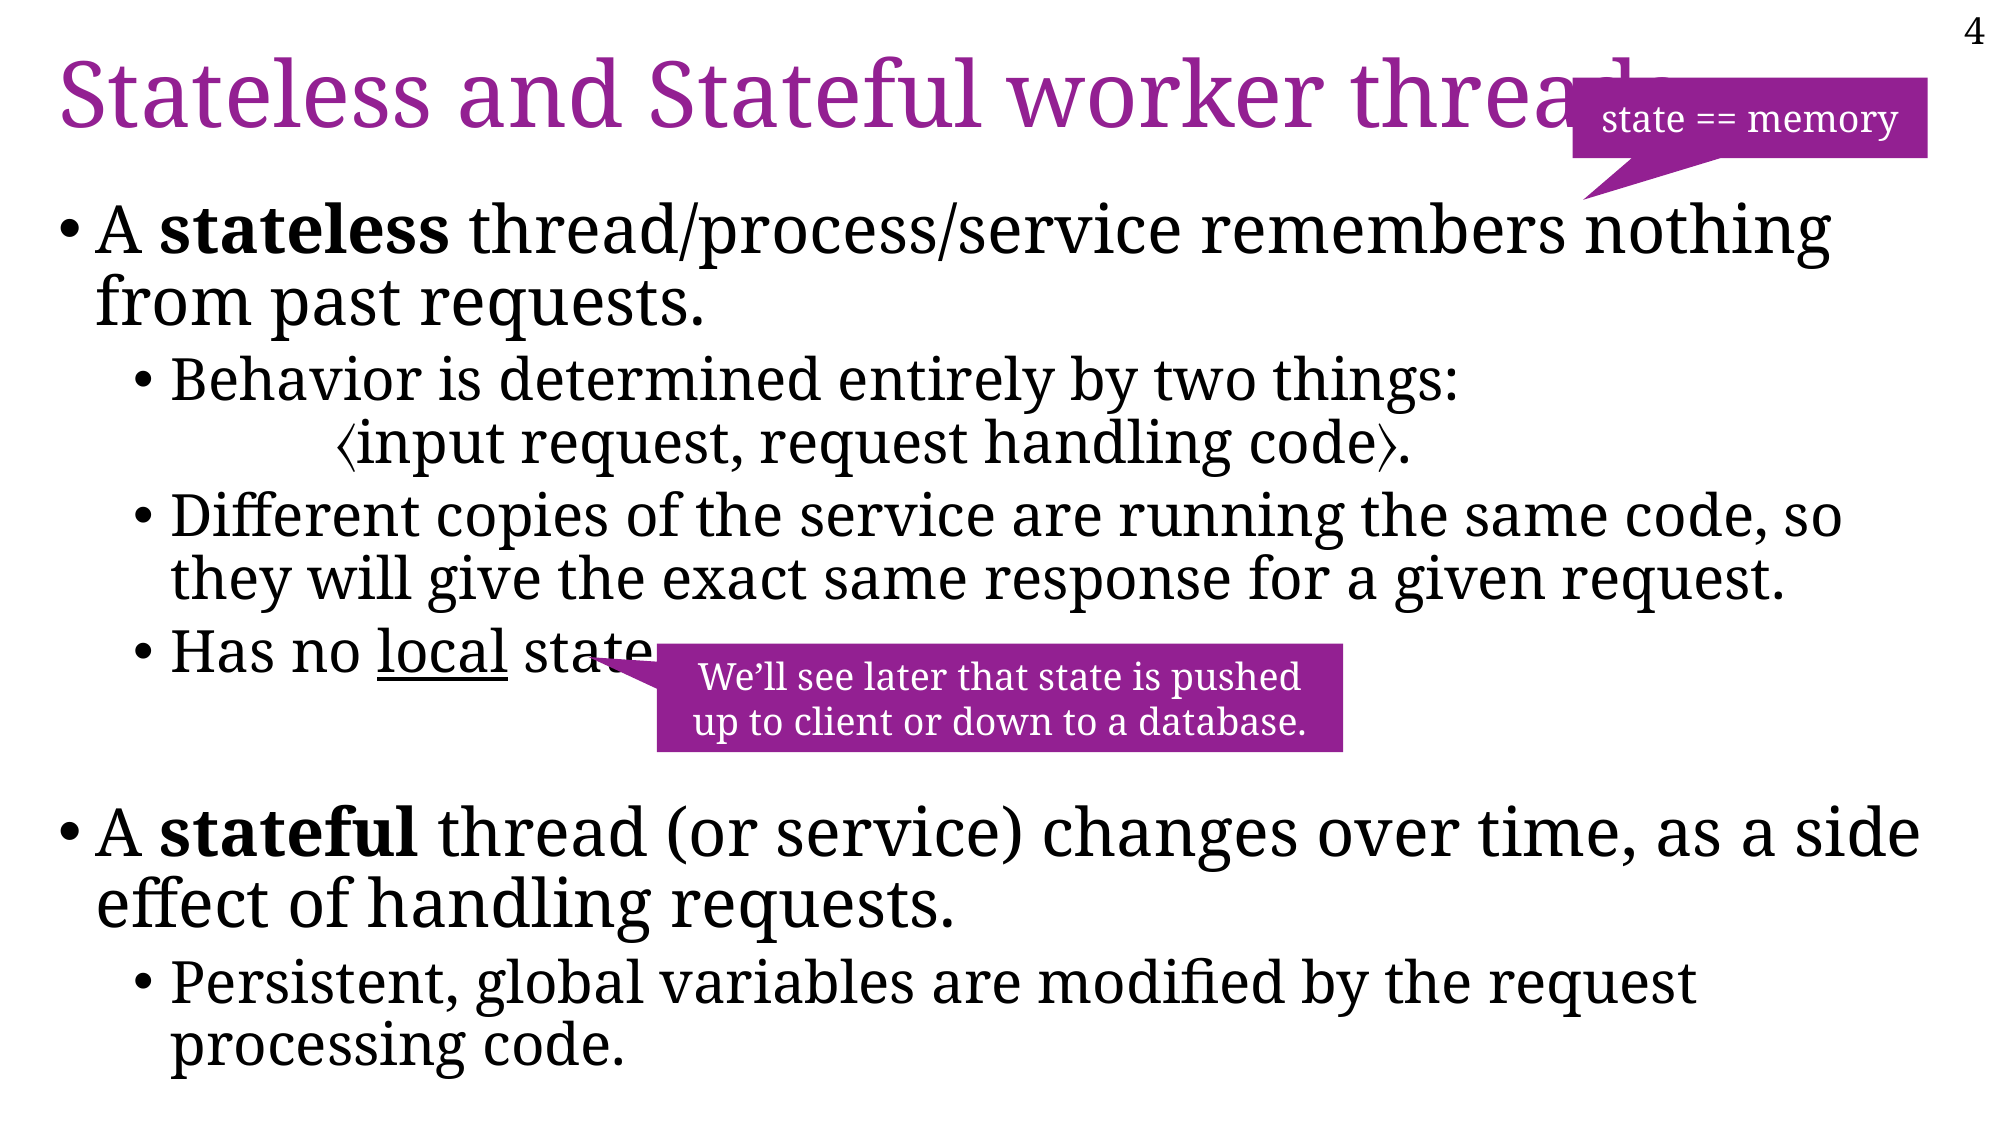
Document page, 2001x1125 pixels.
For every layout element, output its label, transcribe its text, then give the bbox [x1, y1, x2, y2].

text_box 4 [1901, 0, 2000, 60]
title Stateless and Stateful worker threads [43, 25, 1953, 171]
text_box state == memory [1571, 76, 1929, 201]
text_box We’ll see later that state is pushed up to client or down to a database. [588, 642, 1345, 754]
list A stateless thread/process/service remembers nothing from past requests. Behavior is determined entirely by two things: 〈input request, request handling code〉. Different copies of the service are running the same code, so they will give the exact same response for a given request. Has no local state. A stateful thread (or service) changes over time, as a side effect of handling requests. Persistent, global variables are modified by the request processing code. [43, 188, 1953, 1106]
